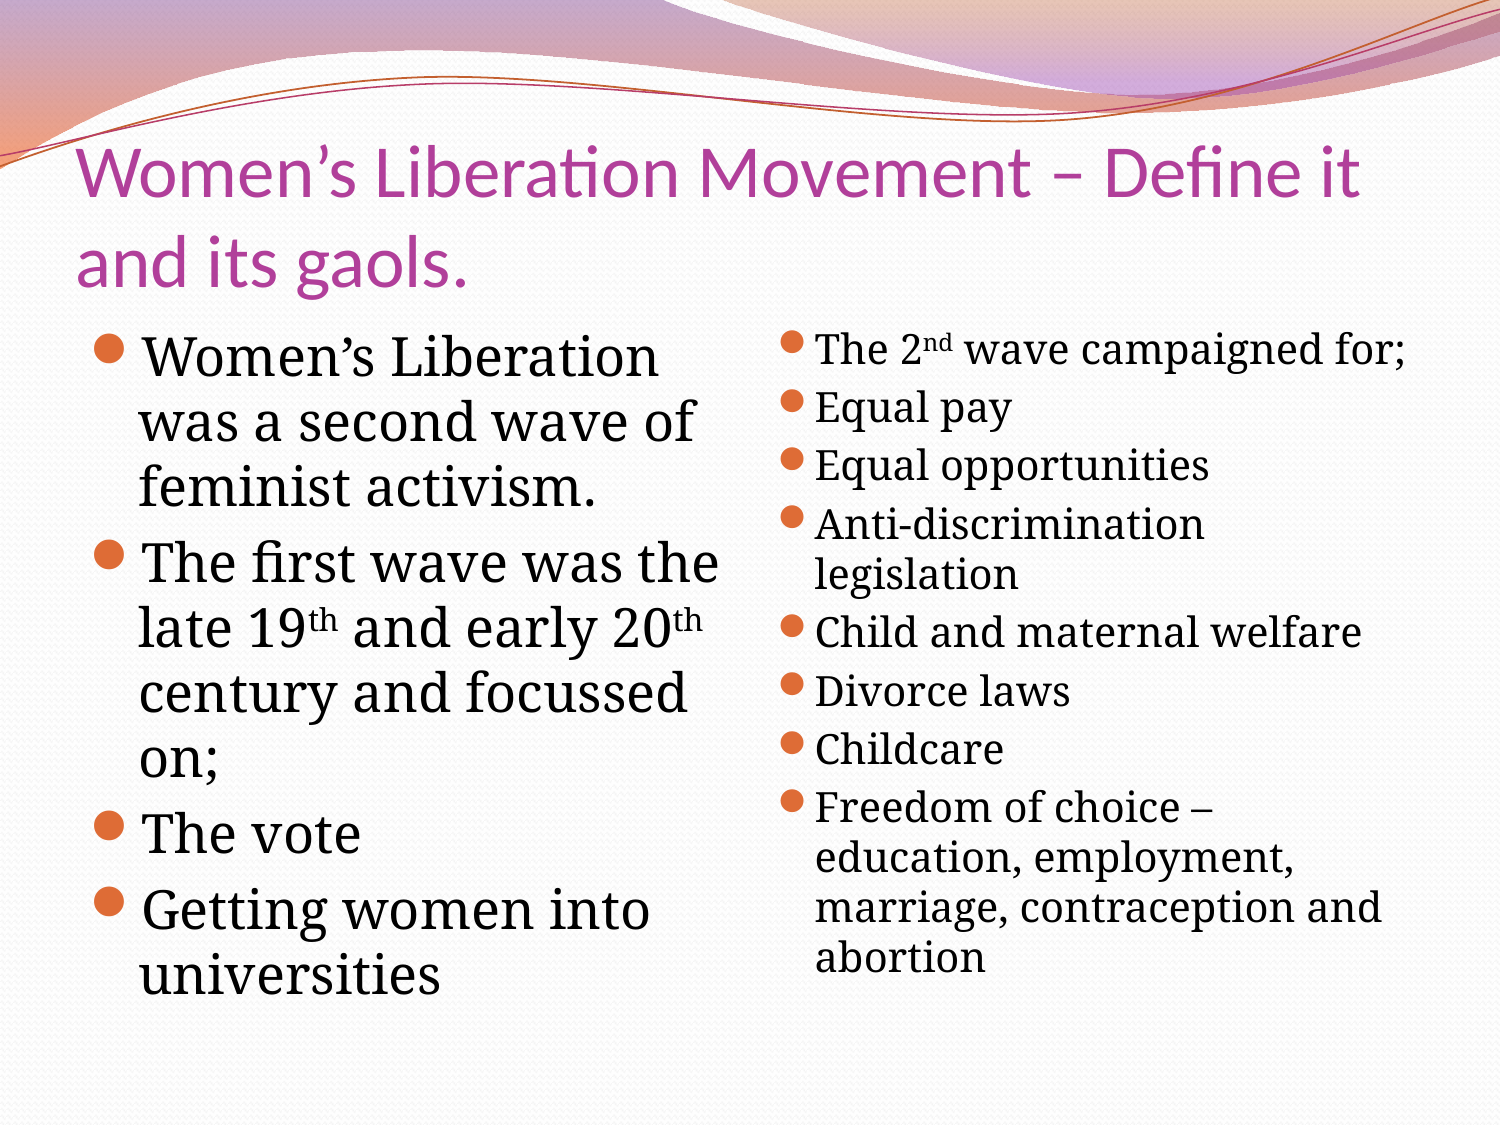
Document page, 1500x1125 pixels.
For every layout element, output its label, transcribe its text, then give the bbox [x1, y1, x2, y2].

title Women’s Liberation Movement – Define it and its gaols. [75, 115, 1425, 303]
list The 2nd wave campaigned for; Equal pay Equal opportunities Anti-discrimination legislation Child and maternal welfare Divorce laws Childcare Freedom of choice – education, employment, marriage, contraception and abortion [762, 314, 1425, 1043]
list Women’s Liberation was a second wave of feminist activism. The first wave was the late 19th and early 20th century and focussed on; The vote Getting women into universities [75, 314, 738, 1043]
